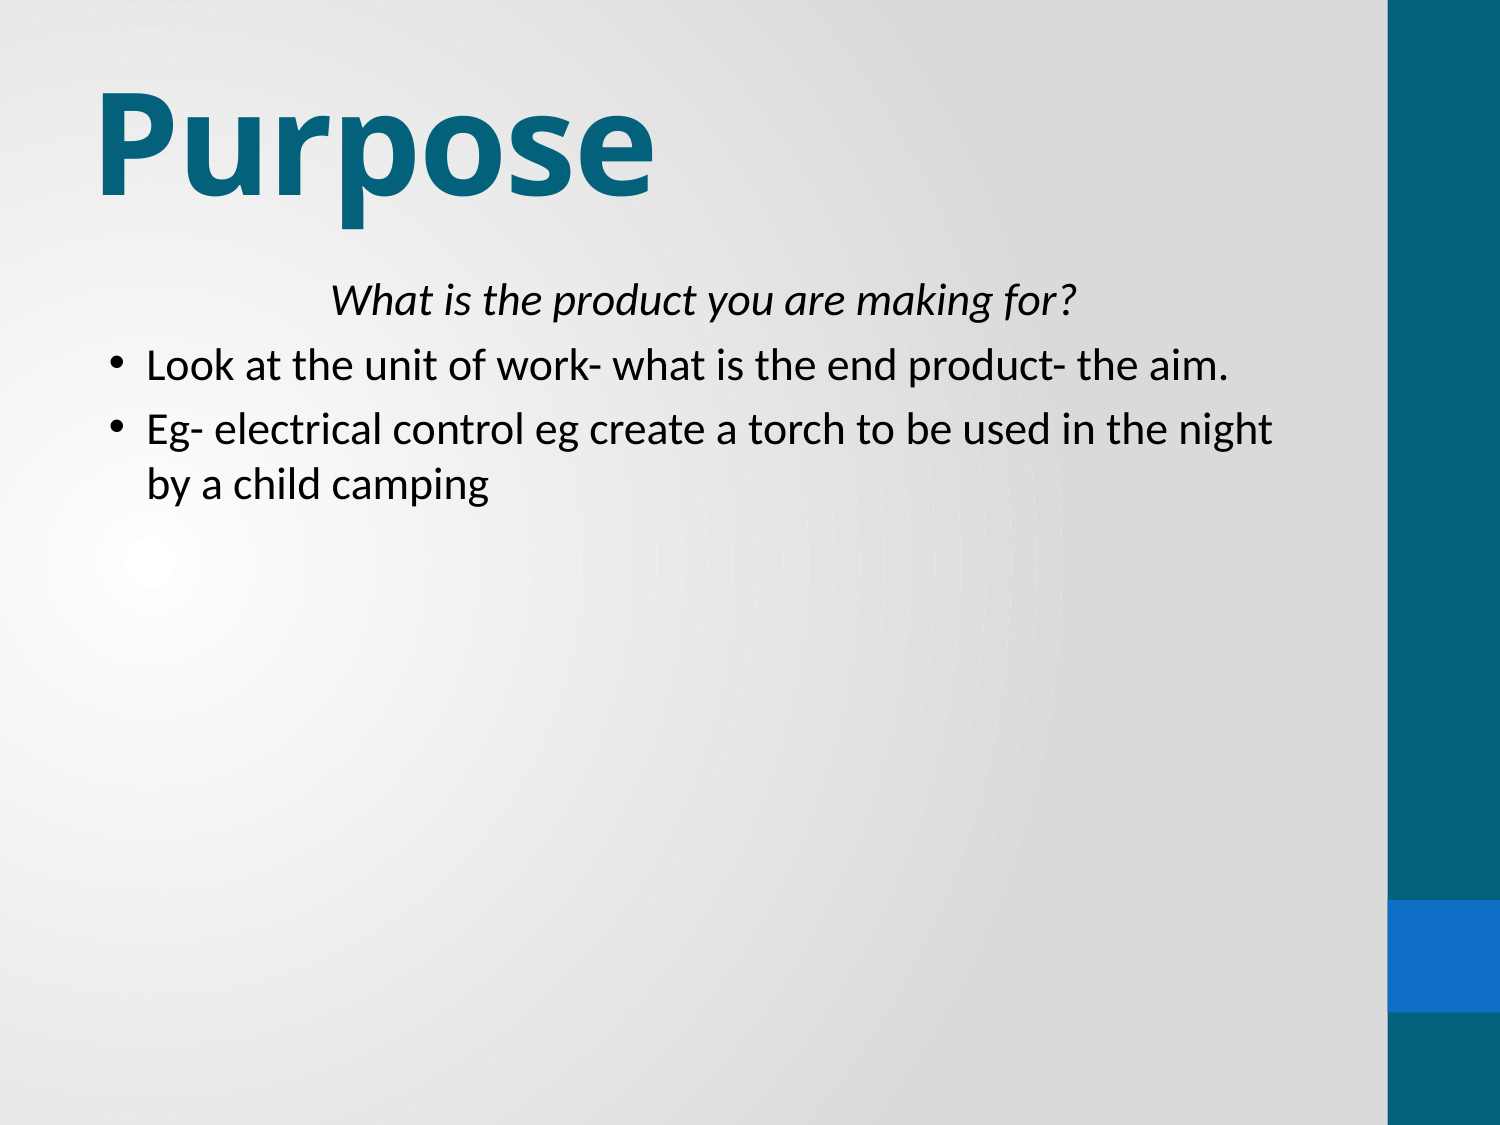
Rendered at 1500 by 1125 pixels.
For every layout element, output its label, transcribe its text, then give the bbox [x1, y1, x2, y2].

list What is the product you are making for? Look at the unit of work- what is the end product- the aim. Eg- electrical control eg create a torch to be used in the night by a child camping [75, 262, 1325, 1050]
title Purpose [75, 45, 1325, 233]
